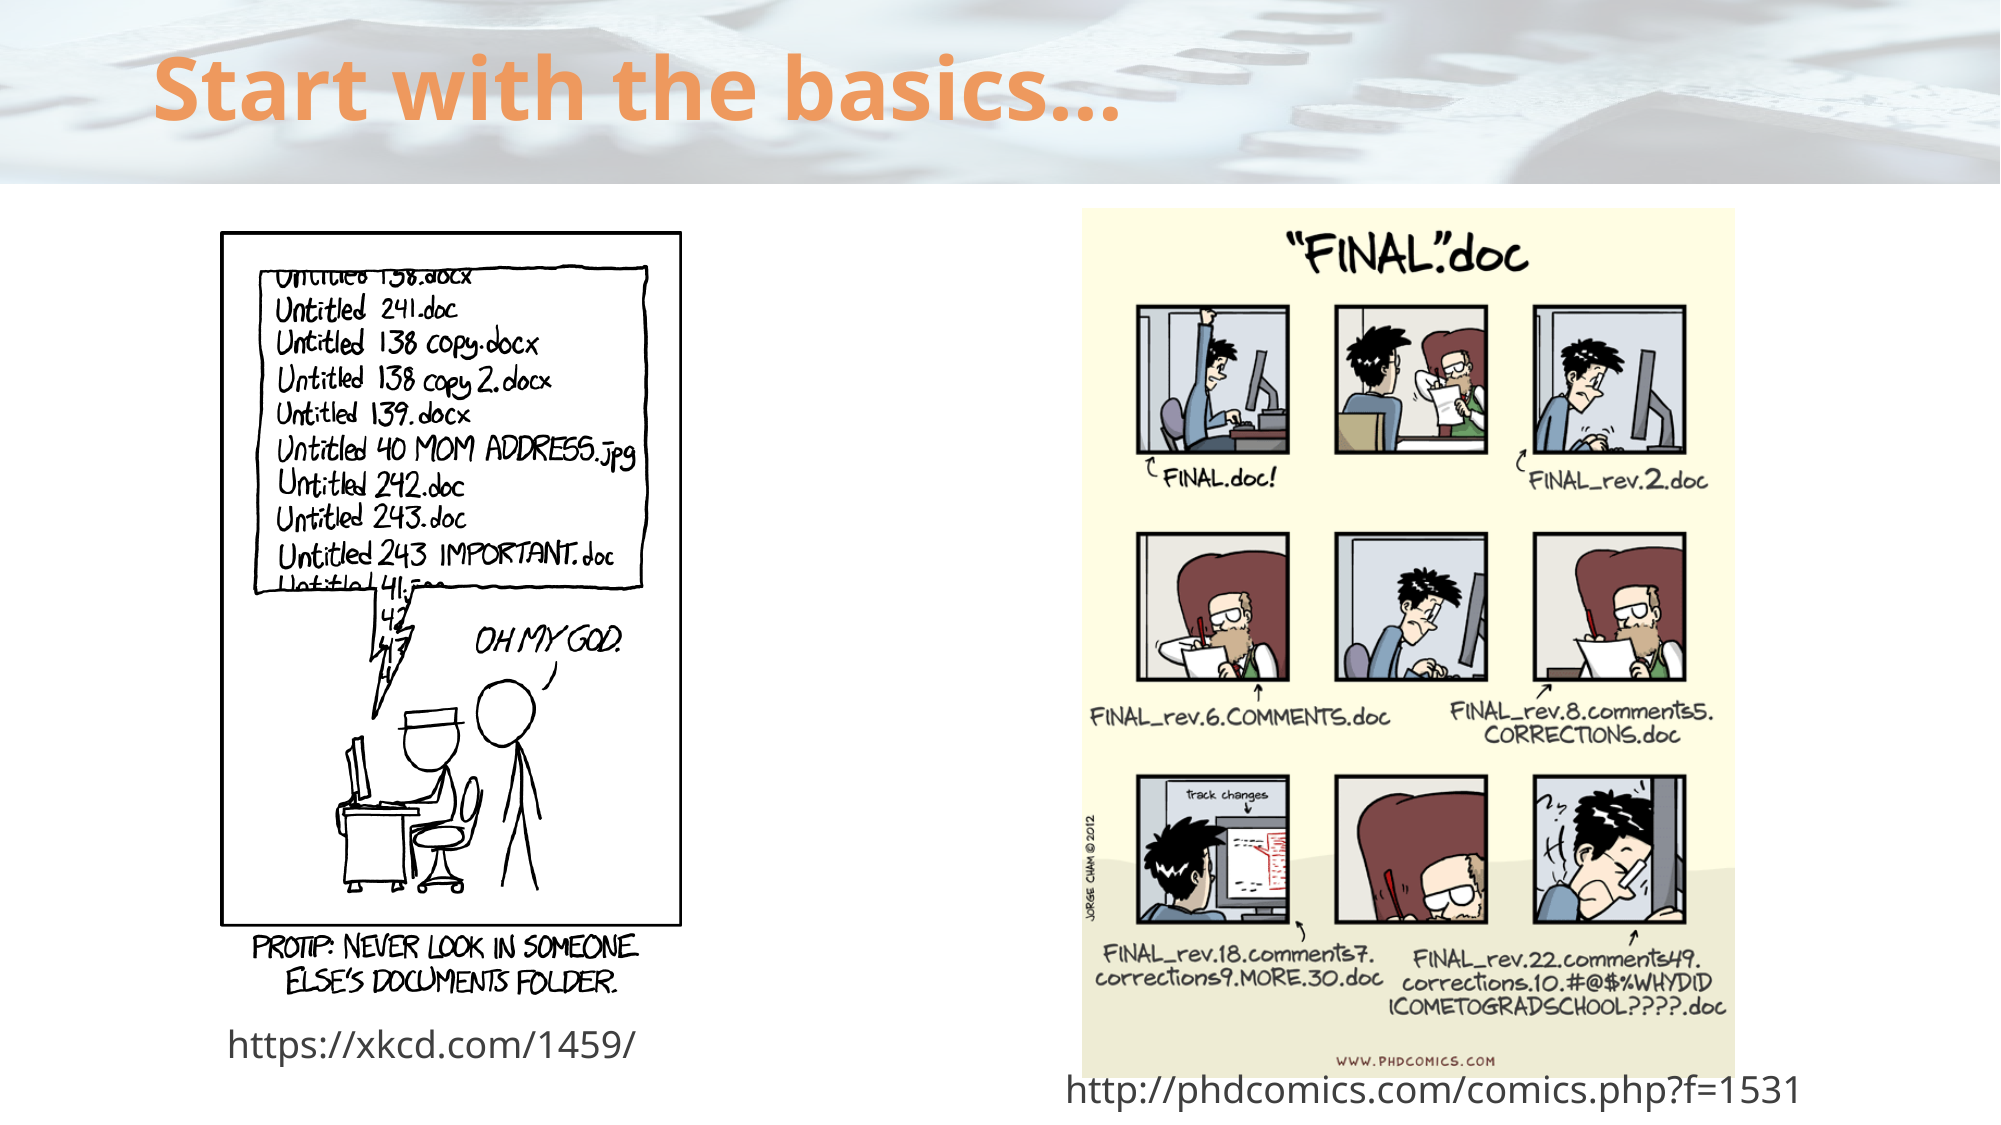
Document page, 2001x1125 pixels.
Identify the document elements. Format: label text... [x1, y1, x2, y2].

title Start with the basics… [137, 29, 1863, 155]
text_box https://xkcd.com/1459/ [212, 1014, 652, 1074]
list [220, 231, 682, 998]
text_box http://phdcomics.com/comics.php?f=1531 [1050, 1058, 1819, 1119]
picture [1082, 208, 1735, 1078]
